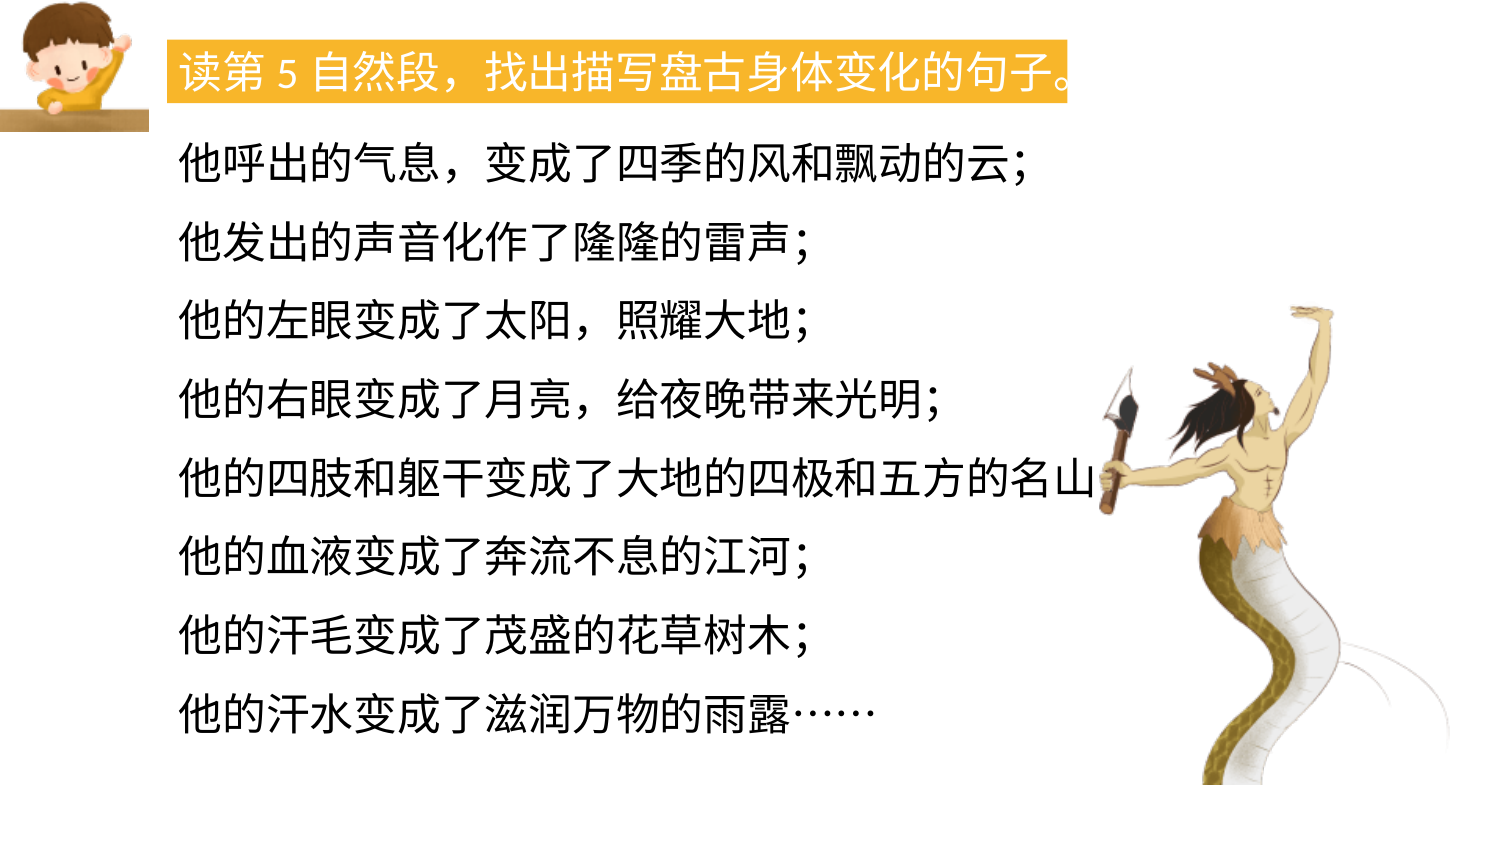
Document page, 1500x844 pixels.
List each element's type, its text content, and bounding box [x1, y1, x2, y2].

picture [1012, 296, 1500, 785]
picture [0, 0, 149, 133]
text_box 他呼出的气息，变成了四季的风和飘动的云； 他发出的声音化作了隆隆的雷声； 他的左眼变成了太阳，照耀大地； 他的右眼变成了月亮，给夜晚带来光明； 他的四肢和躯干变成了大地的四极和五方的名山； 他的血液变成了奔流不息的江河； 他的汗毛变成了茂盛的花草树木； 他的汗水变成了滋润万物的雨露…… [167, 103, 1137, 745]
text_box 读第5自然段，找出描写盘古身体变化的句子。 [167, 39, 1068, 103]
